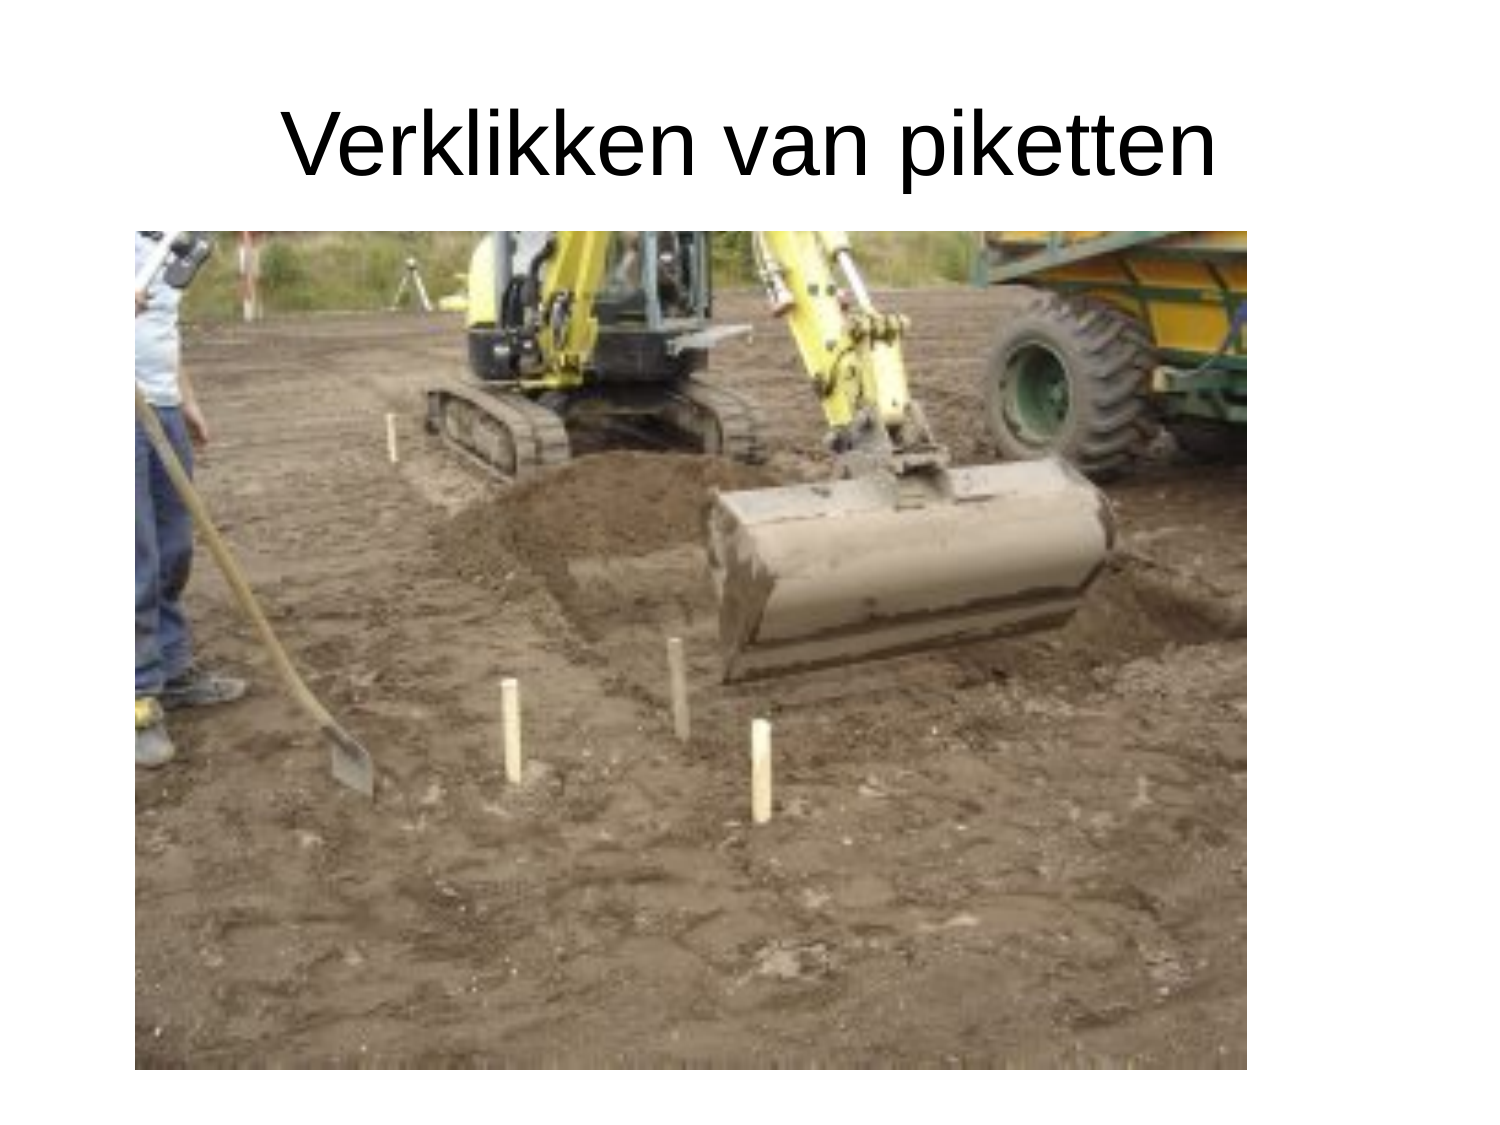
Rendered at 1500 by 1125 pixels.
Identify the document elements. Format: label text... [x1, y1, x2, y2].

title Verklikken van piketten [75, 45, 1425, 233]
picture [135, 231, 1247, 1071]
